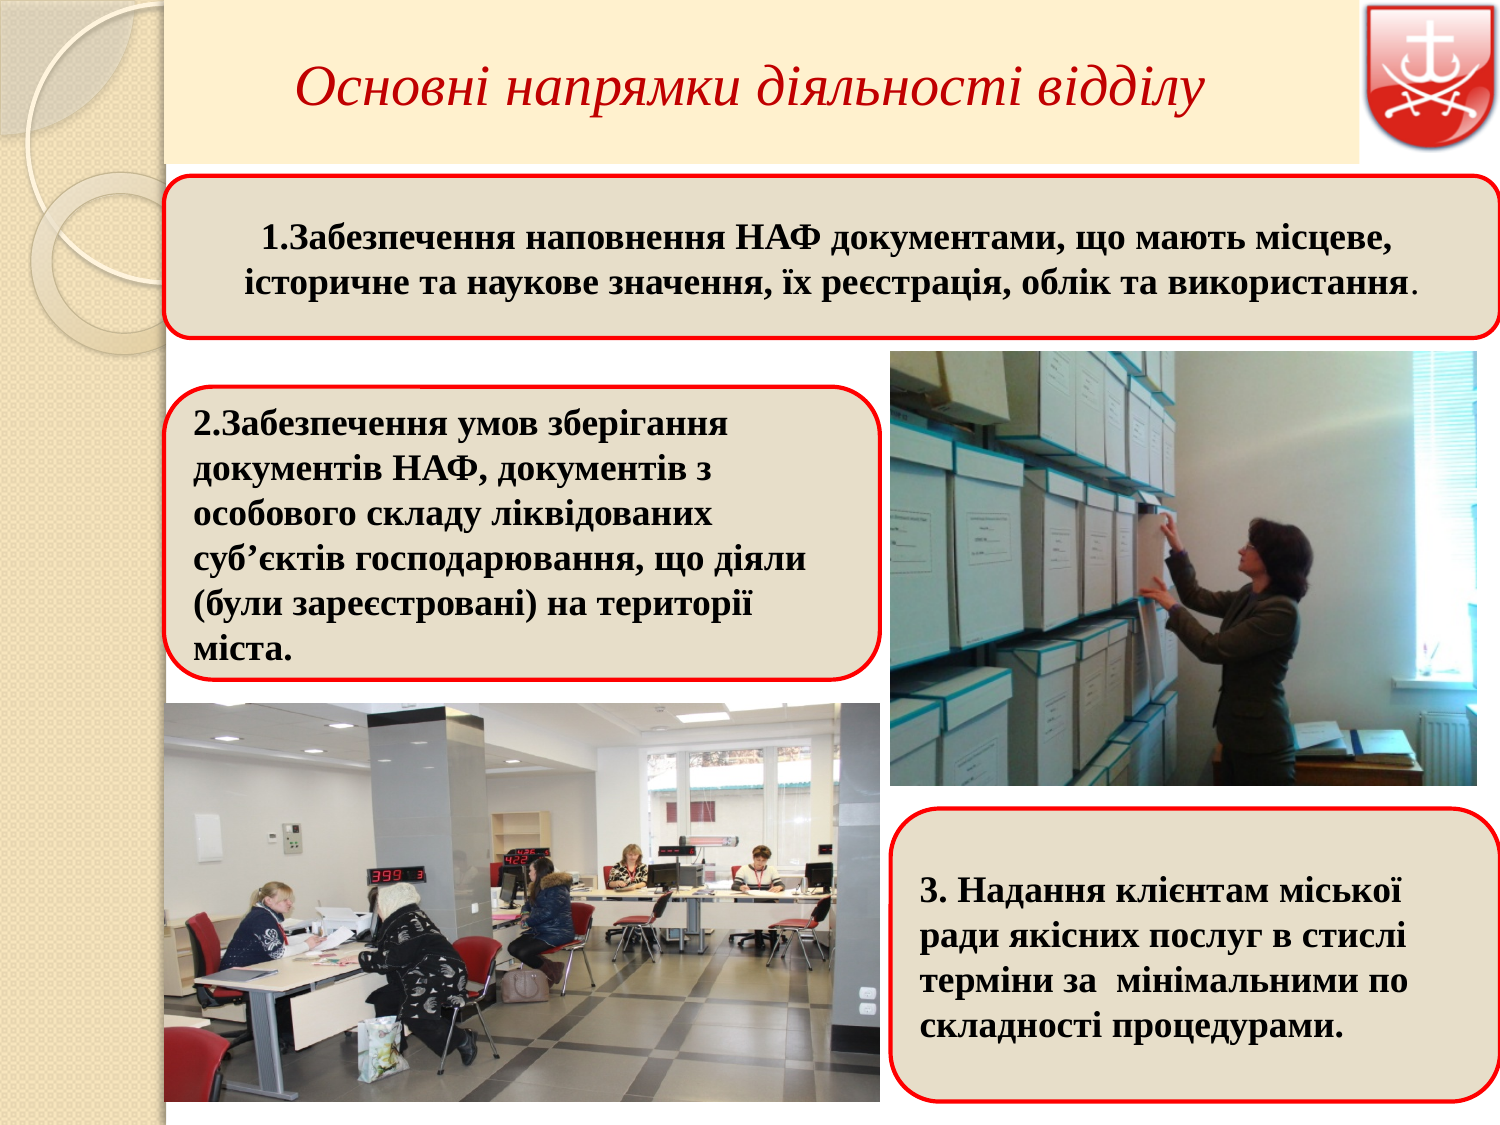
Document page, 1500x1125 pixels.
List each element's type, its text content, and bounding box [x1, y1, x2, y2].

text_box 2.Забезпечення умов зберігання документів НАФ, документів з особового складу ліквідованих суб’єктів господарювання, що діяли (були зареєстровані) на території міста. [161, 384, 882, 682]
picture [1359, 0, 1500, 153]
picture [163, 702, 881, 1102]
text_box 3. Надання клієнтам міської ради якісних послуг в стислі терміни за мінімальними по складності процедурами. [888, 806, 1500, 1104]
title Основні напрямки діяльності відділу [164, 0, 1360, 164]
picture [890, 351, 1477, 786]
text_box 1.Забезпечення наповнення НАФ документами, що мають місцеве, історичне та наукове значення, їх реєстрація, облік та використання. [161, 173, 1500, 341]
